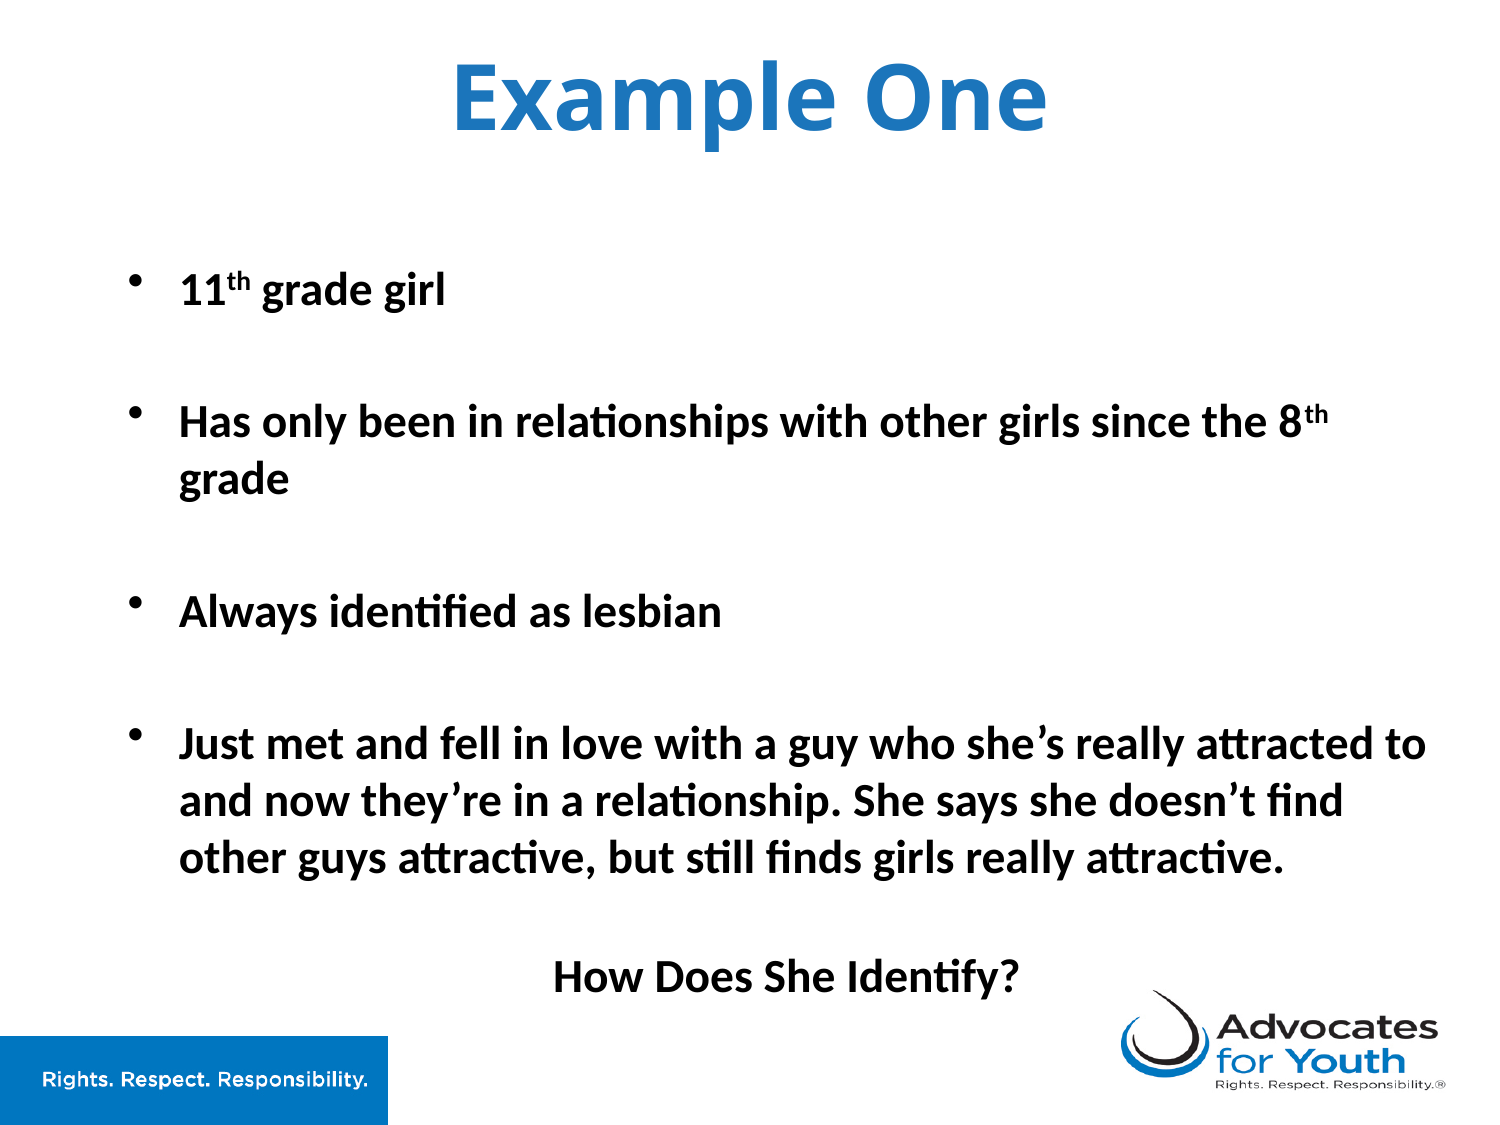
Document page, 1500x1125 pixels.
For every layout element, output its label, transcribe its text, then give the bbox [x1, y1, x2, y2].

list 11th grade girl Has only been in relationships with other girls since the 8th grade Always identified as lesbian Just met and fell in love with a guy who she’s really attracted to and now they’re in a relationship. She says she doesn’t find other guys attractive, but still finds girls really attractive. How Does She Identify? [112, 249, 1463, 1013]
title Example One [112, 0, 1388, 188]
picture [0, 1036, 388, 1125]
picture [1087, 974, 1488, 1110]
